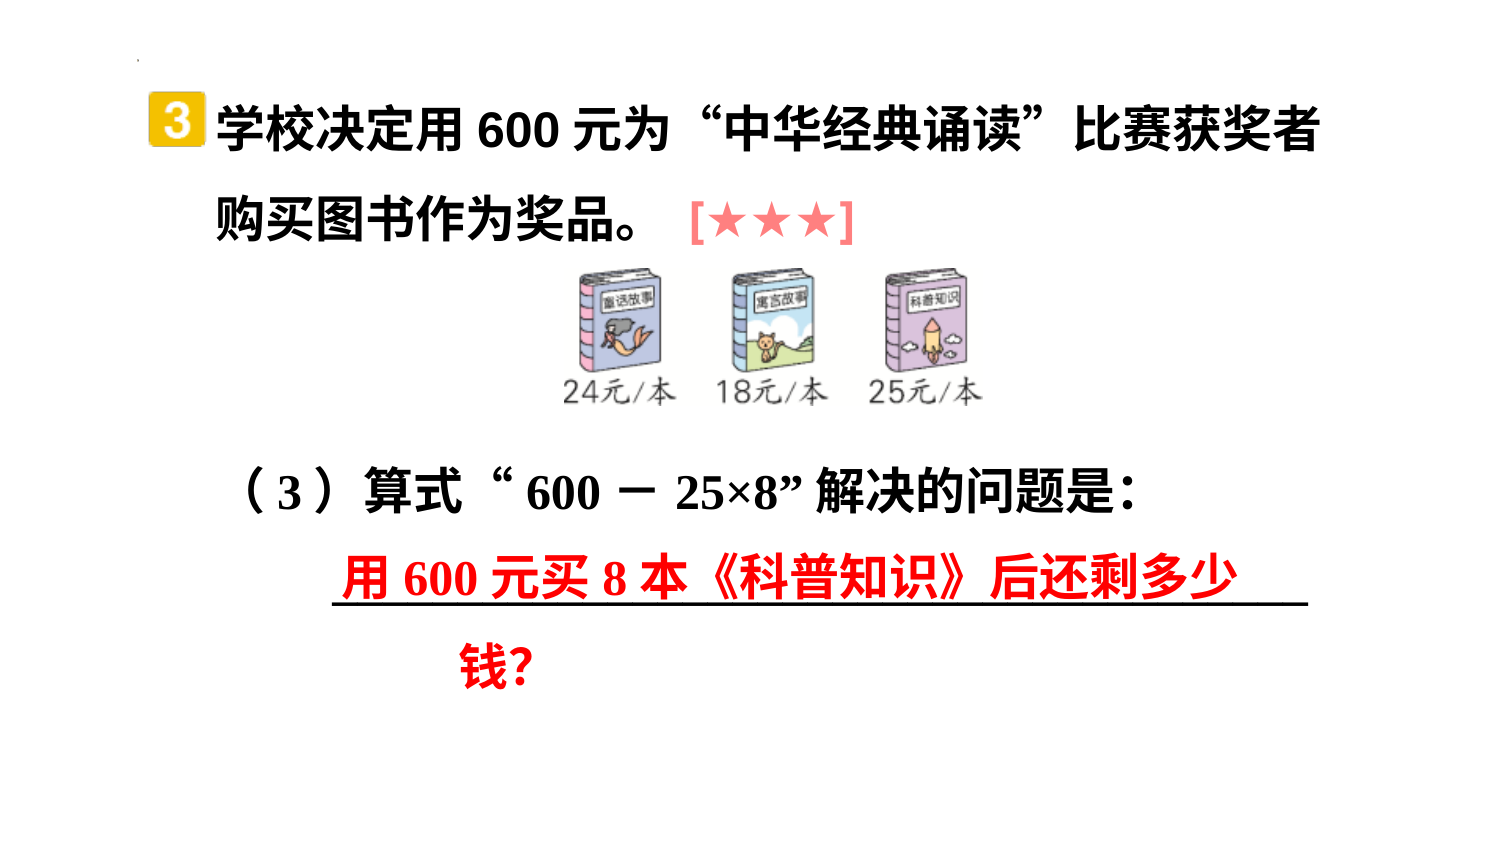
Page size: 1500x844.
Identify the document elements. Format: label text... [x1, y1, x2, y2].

text_box （3）算式“600－25×8”解决的问题是： _______________________________________ [200, 421, 1492, 617]
picture [143, 86, 211, 153]
text_box 学校决定用600元为“中华经典诵读”比赛获奖者 购买图书作为奖品。 [★★★] [200, 60, 1417, 421]
text_box 用600元买8本《科普知识》后还剩多少钱？ [326, 508, 1336, 703]
picture [564, 268, 983, 406]
